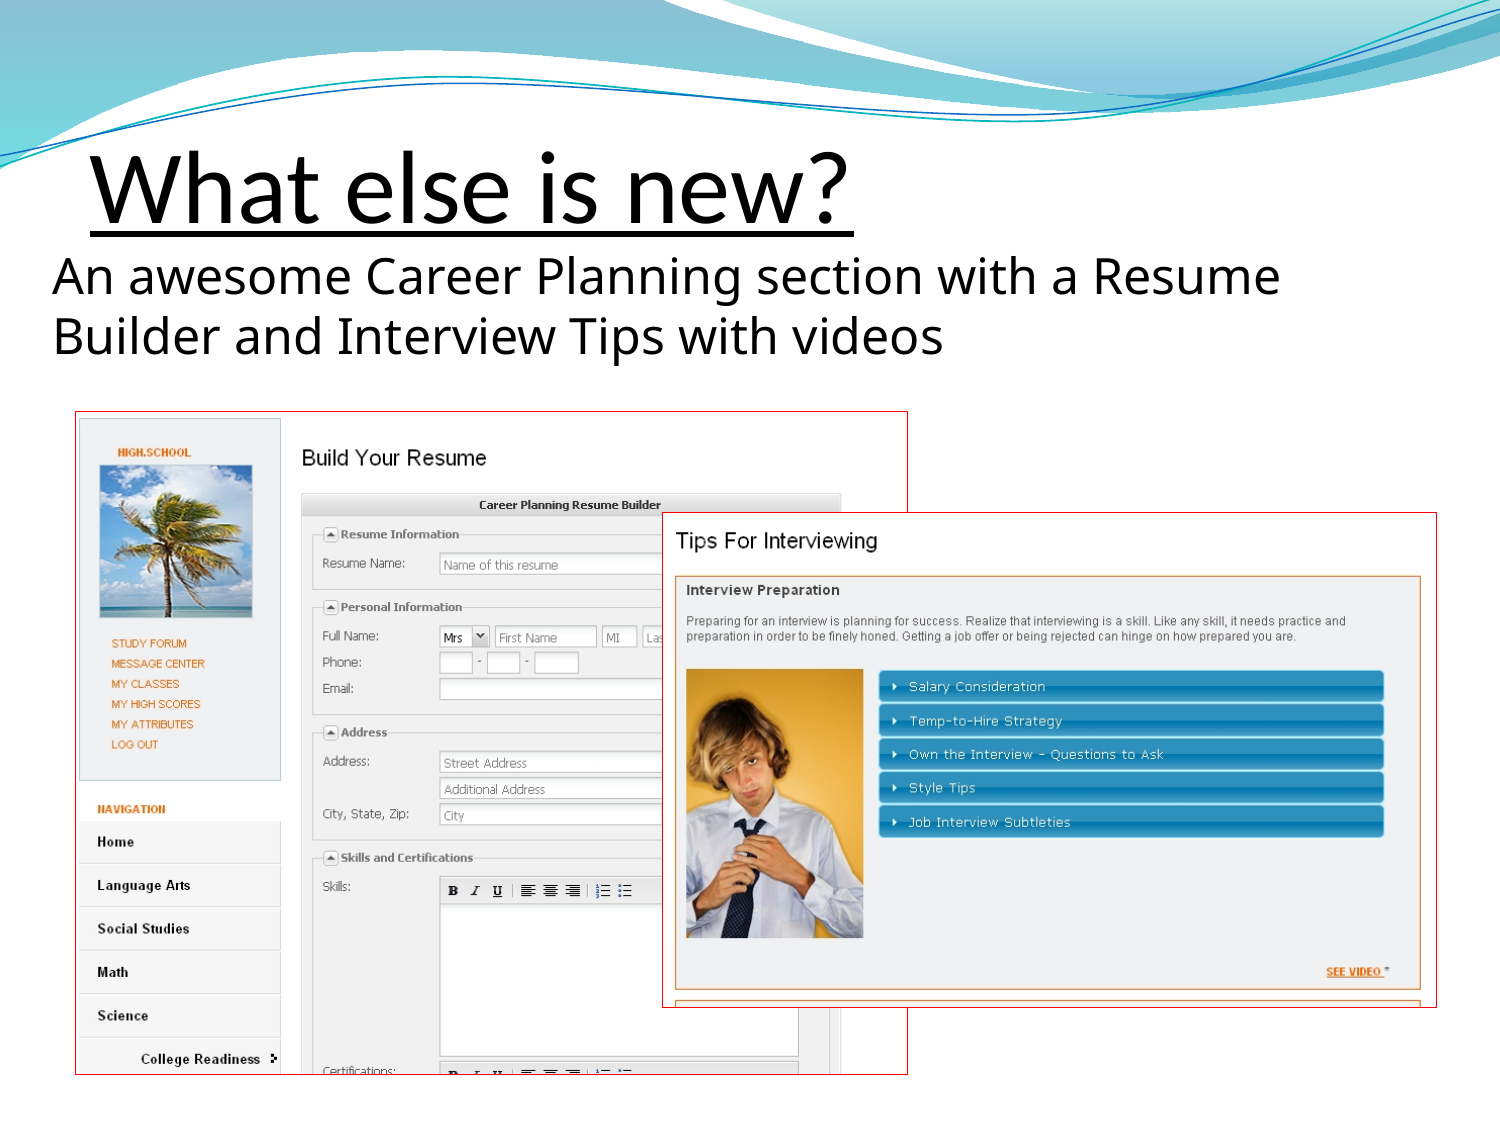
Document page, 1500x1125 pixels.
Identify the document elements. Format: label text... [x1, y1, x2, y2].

picture [74, 411, 1437, 1076]
text_box What else is new? [74, 112, 1425, 300]
text_box An awesome Career Planning section with a Resume Builder and Interview Tips with videos [37, 237, 1388, 373]
